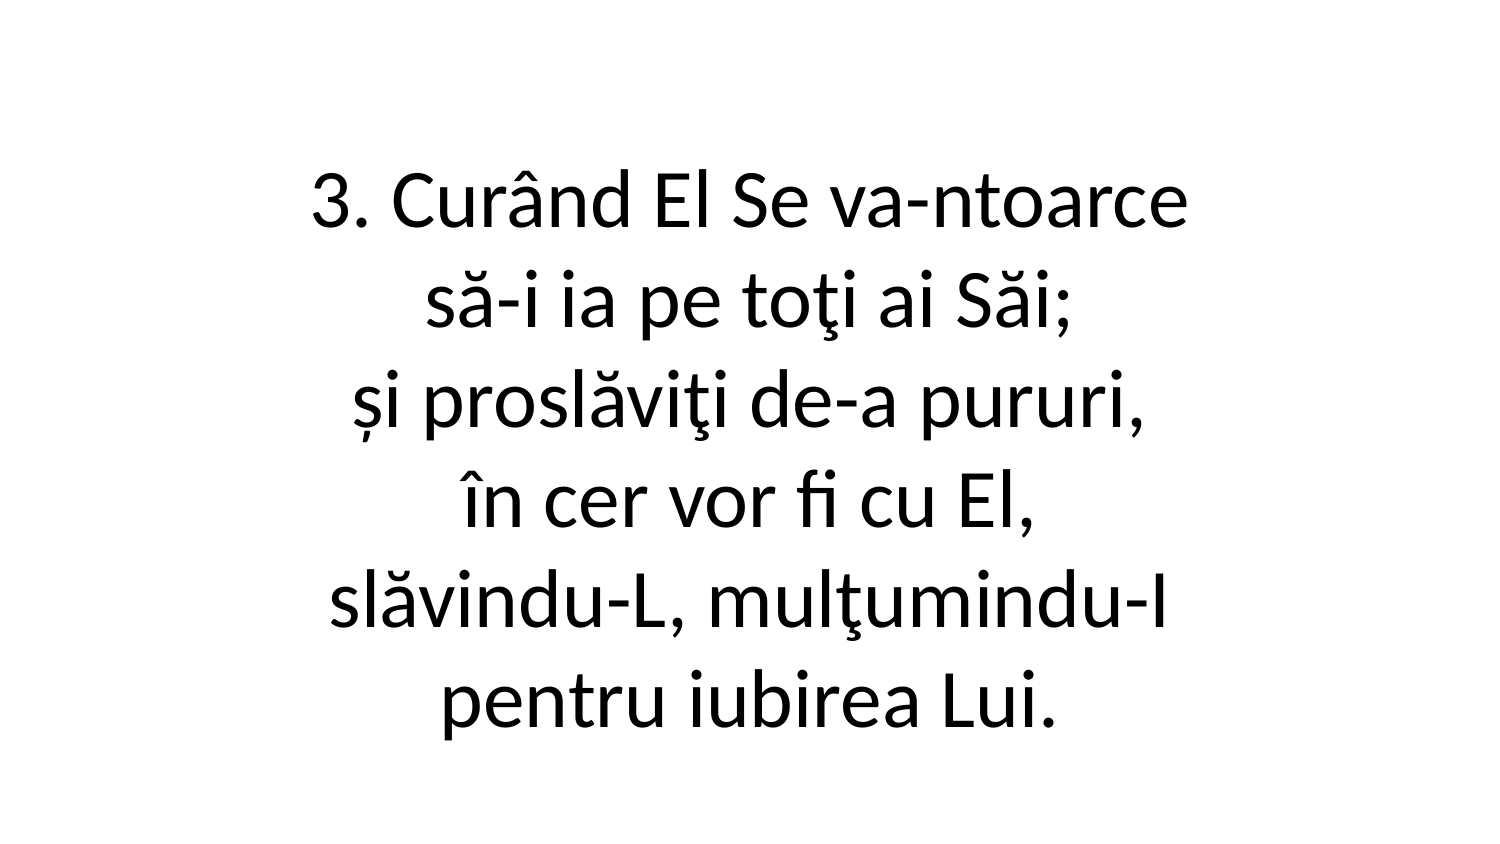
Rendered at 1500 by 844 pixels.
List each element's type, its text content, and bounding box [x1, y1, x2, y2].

text_box 3. Curând El Se va-ntoarce să-i ia pe toţi ai Săi; și proslăviţi de-a pururi, în cer vor fi cu El, slăvindu-L, mulţumindu-I pentru iubirea Lui. [294, 92, 1206, 752]
